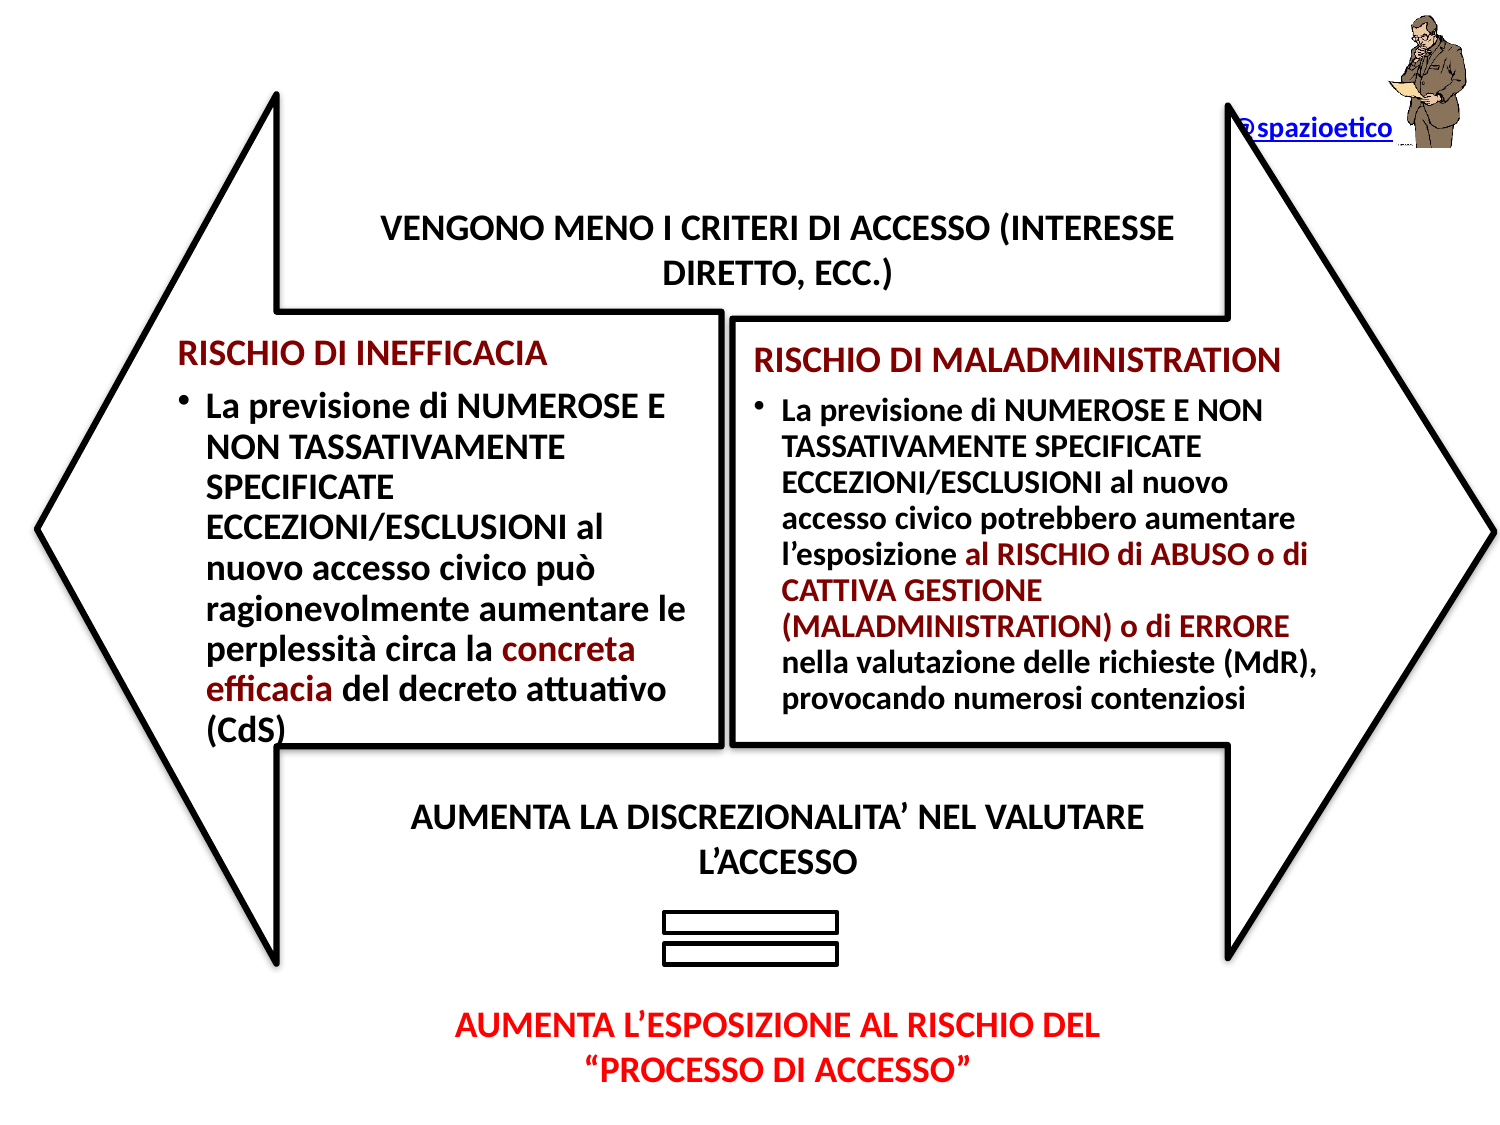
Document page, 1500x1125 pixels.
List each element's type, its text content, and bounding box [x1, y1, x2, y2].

picture [1372, 7, 1488, 148]
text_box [32, 10, 1471, 1048]
text_box AUMENTA L’ESPOSIZIONE AL RISCHIO DEL “PROCESSO DI ACCESSO” [354, 1057, 1202, 1098]
